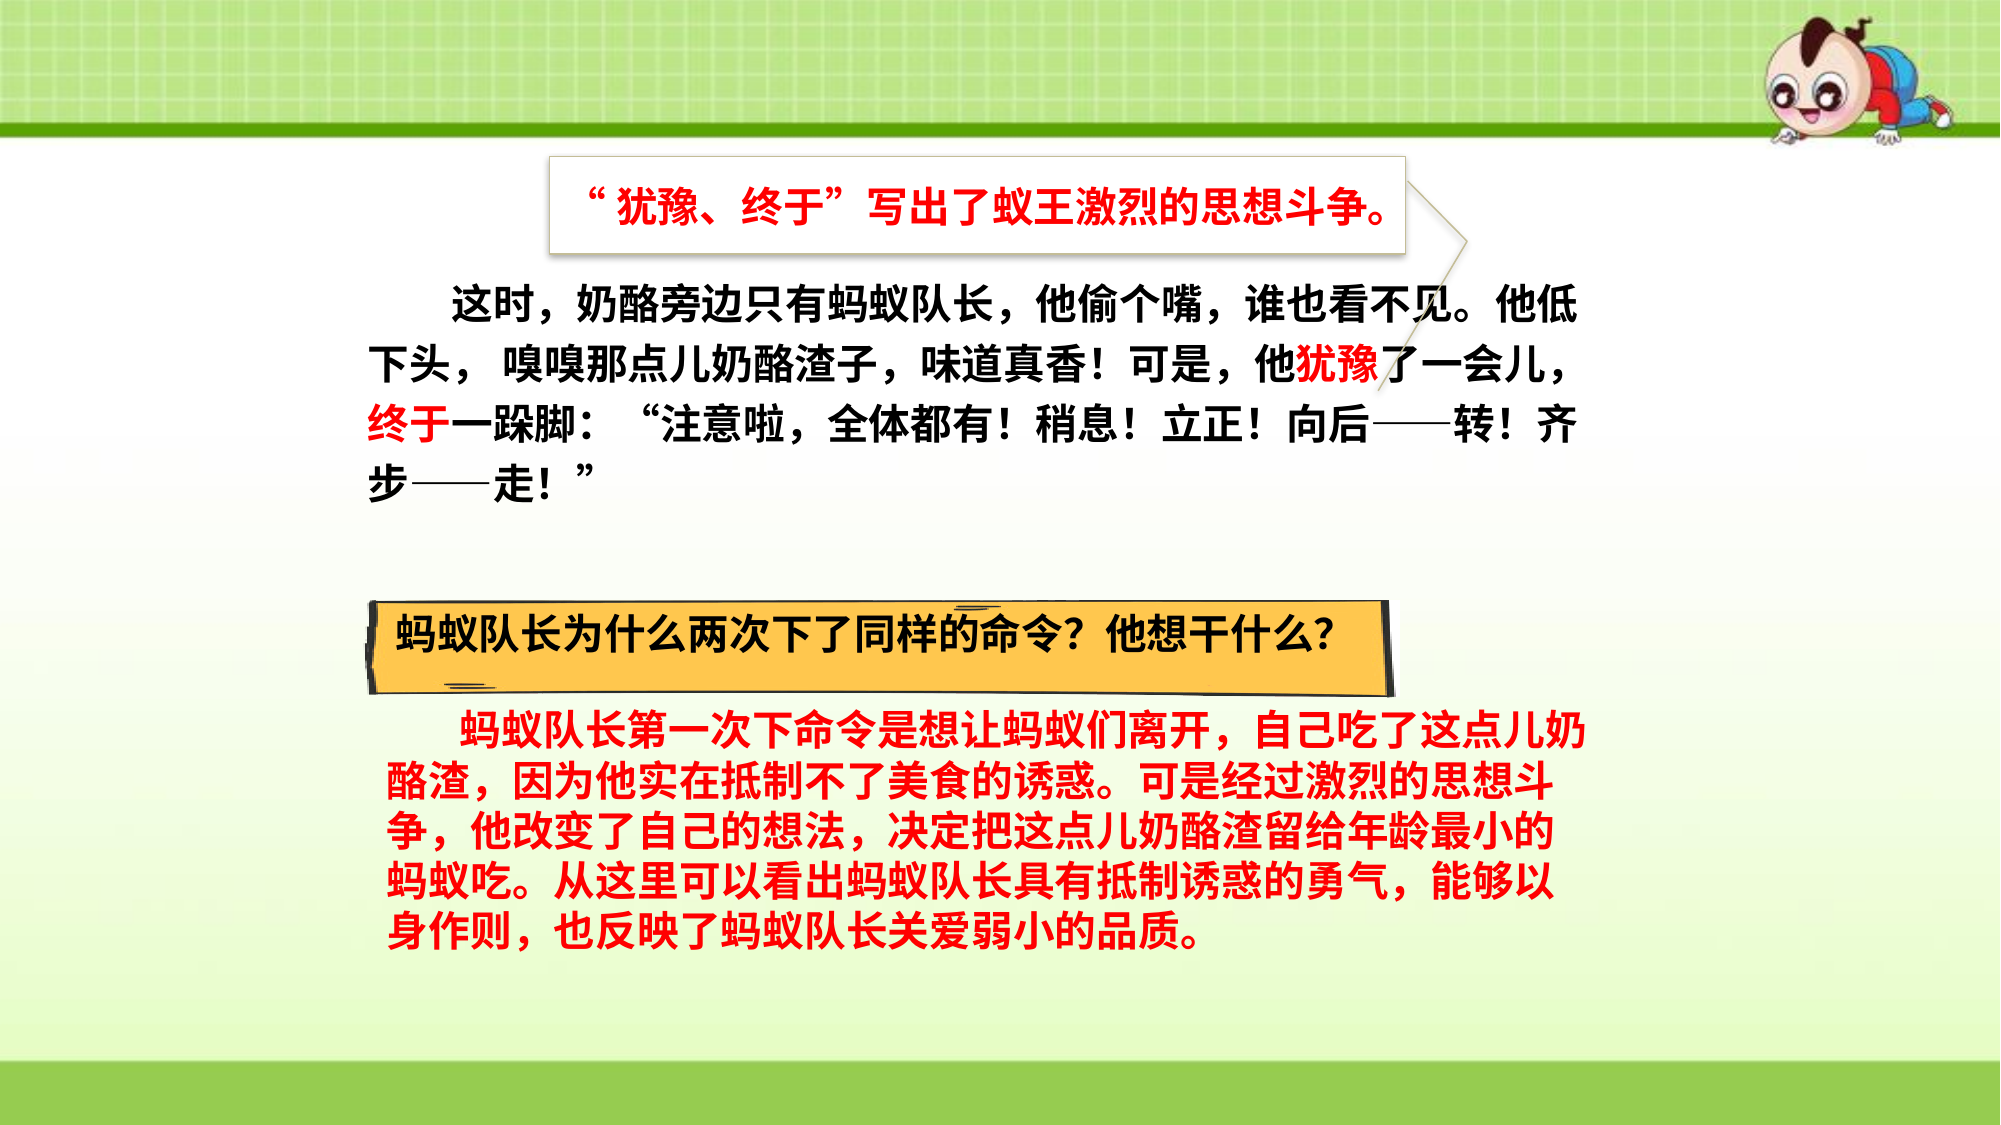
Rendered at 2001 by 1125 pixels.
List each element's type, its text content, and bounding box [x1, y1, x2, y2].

picture [0, 0, 2000, 1125]
text_box 蚂蚁队长第一次下命令是想让蚂蚁们离开，自己吃了这点儿奶酪渣，因为他实在抵制不了美食的诱惑。可是经过激烈的思想斗争，他改变了自己的想法，决定把这点儿奶酪渣留给年龄最小的蚂蚁吃。从这里可以看出蚂蚁队长具有抵制诱惑的勇气，能够以身作则，也反映了蚂蚁队长关爱弱小的品质。 [372, 696, 1602, 962]
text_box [342, 598, 1565, 699]
text_box “犹豫、终于”写出了蚁王激烈的思想斗争。 [1377, 180, 1468, 392]
text_box “犹豫、终于”写出了蚁王激烈的思想斗争。 [549, 156, 1406, 255]
text_box 这时，奶酪旁边只有蚂蚁队长，他偷个嘴，谁也看不见。他低下头， 嗅嗅那点儿奶酪渣子，味道真香！可是，他犹豫了一会儿，终于一跺脚：“注意啦，全体都有！稍息！立正！向后——转！齐步——走！” [353, 260, 1603, 515]
